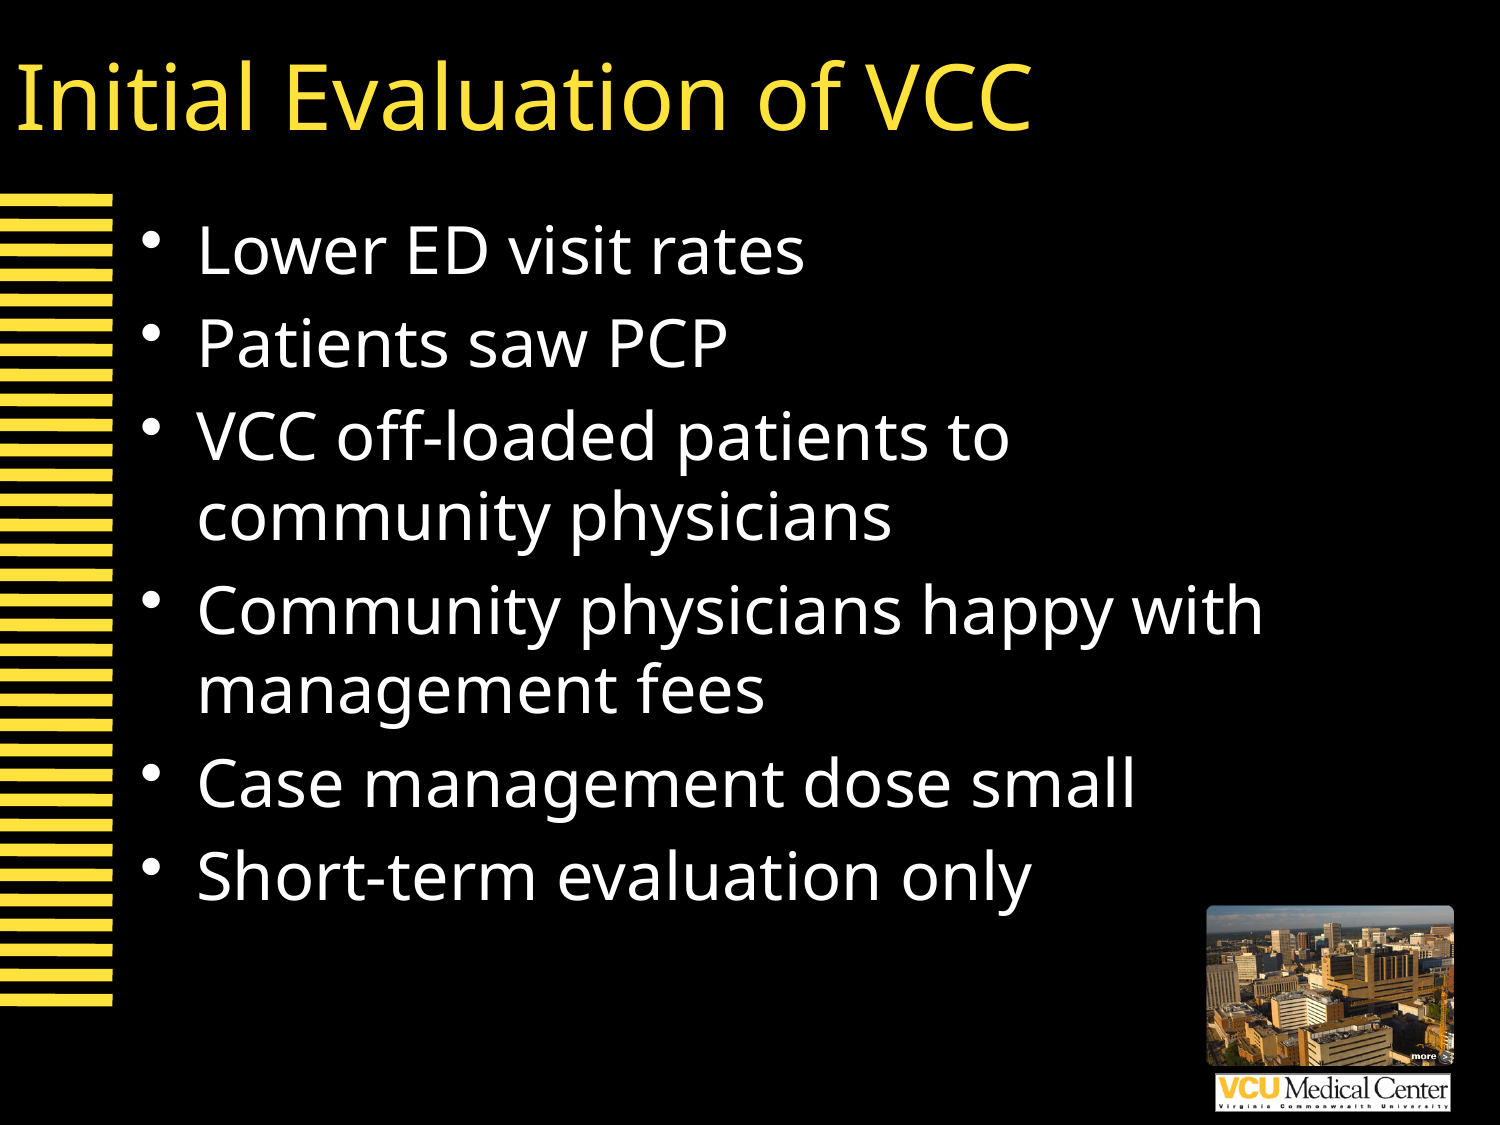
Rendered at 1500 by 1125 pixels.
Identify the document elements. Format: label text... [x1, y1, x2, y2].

title Initial Evaluation of VCC [0, 0, 1275, 188]
picture [1199, 900, 1461, 1072]
list Lower ED visit rates Patients saw PCP VCC off-loaded patients to community physicians Community physicians happy with management fees Case management dose small Short-term evaluation only [125, 200, 1400, 1000]
picture [1216, 1075, 1450, 1111]
